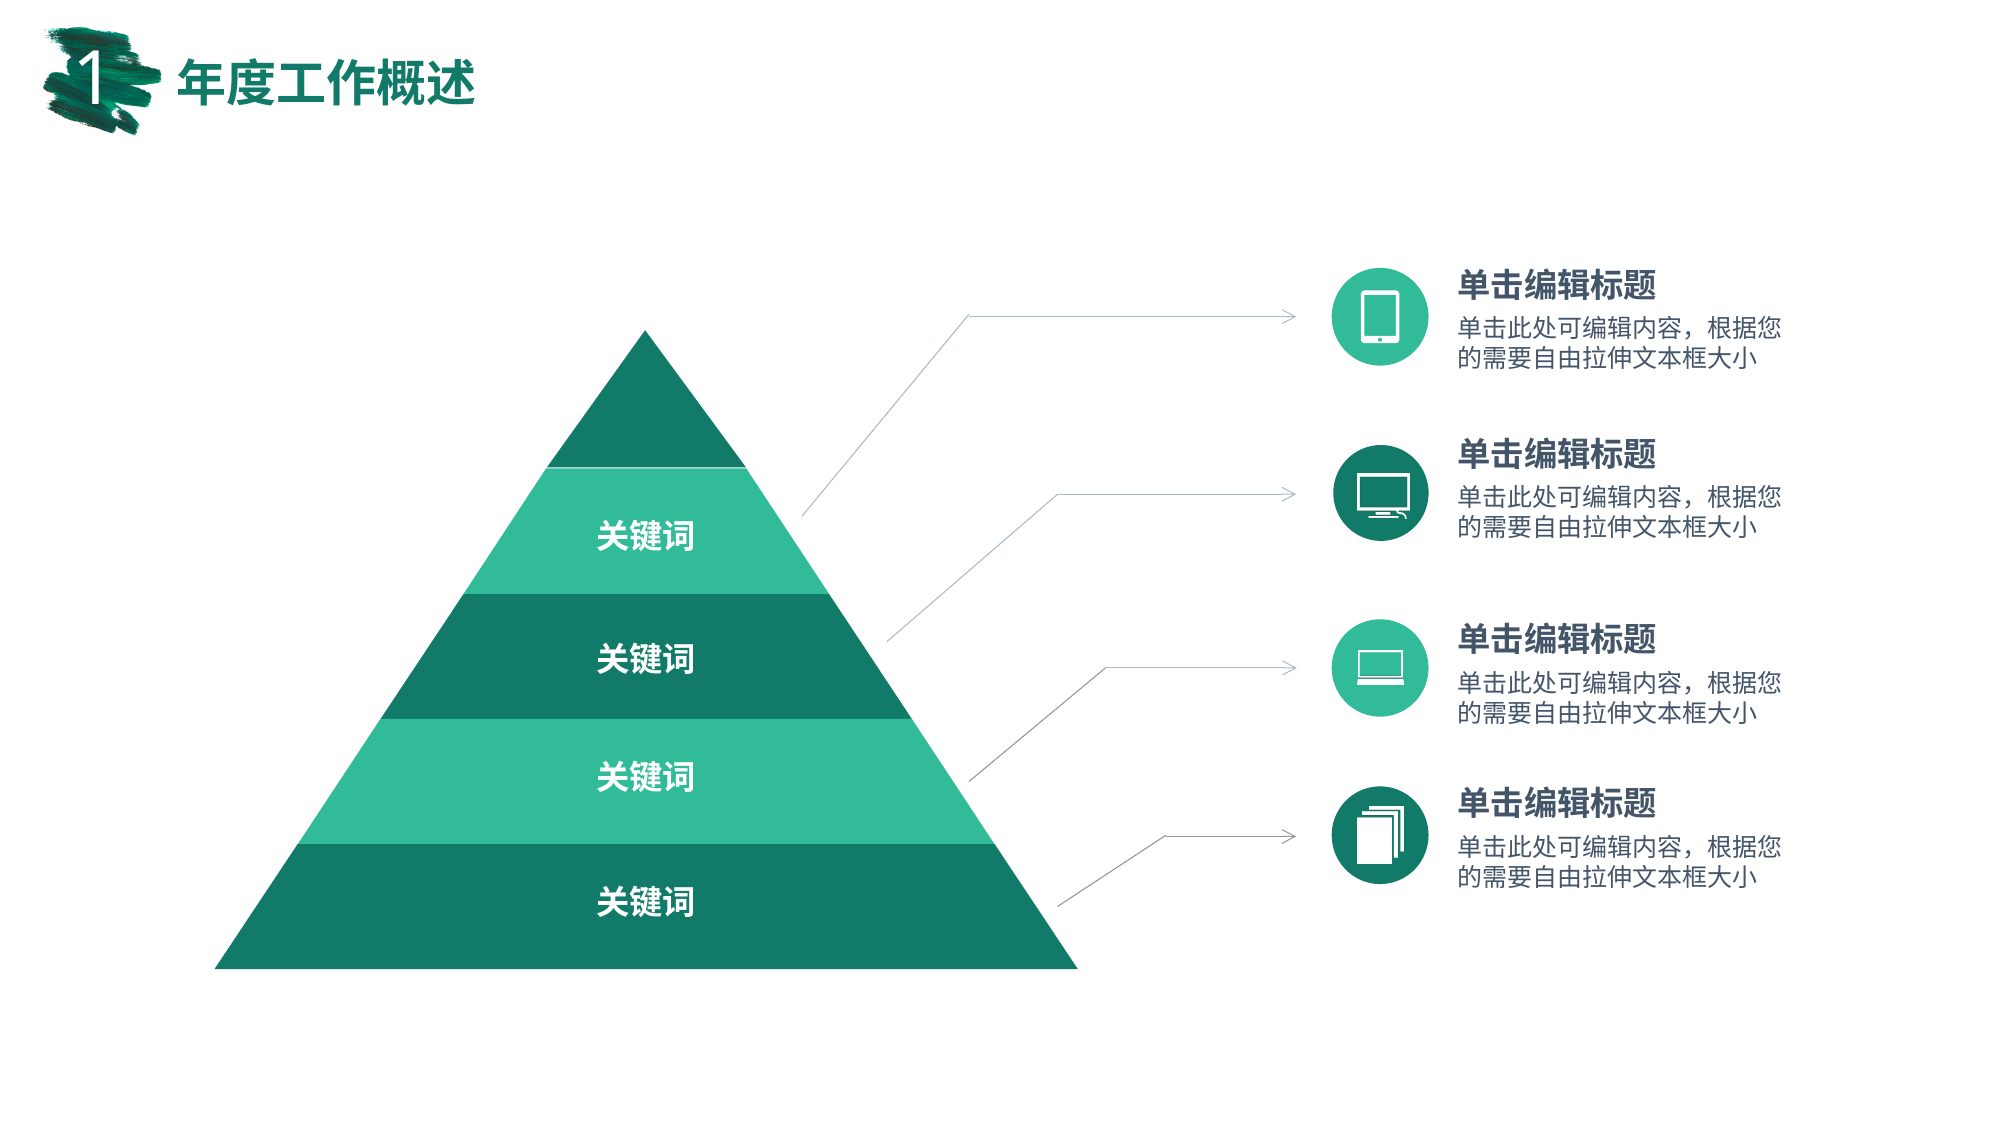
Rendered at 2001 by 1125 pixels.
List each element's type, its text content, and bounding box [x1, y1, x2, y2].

text_box [1333, 445, 1429, 541]
text_box [1360, 290, 1400, 344]
text_box [463, 528, 830, 594]
text_box 单击编辑标题 [1457, 618, 1842, 659]
text_box [381, 594, 912, 718]
text_box [1331, 619, 1429, 717]
picture [1356, 650, 1405, 686]
picture [1356, 806, 1405, 865]
text_box 关键词 [432, 752, 860, 800]
picture [42, 25, 163, 136]
text_box 单击编辑标题 [1457, 263, 1842, 304]
text_box 单击此处可编辑内容，根据您的需要自由拉伸文本框大小 [1457, 481, 1791, 542]
text_box 关键词 [506, 511, 786, 560]
text_box [518, 468, 775, 511]
text_box [214, 844, 1078, 970]
text_box 年度工作概述 [168, 43, 533, 119]
text_box [1331, 267, 1429, 366]
text_box [1331, 786, 1429, 885]
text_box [968, 667, 1106, 782]
text_box 关键词 [483, 634, 810, 682]
text_box 单击编辑标题 [1457, 432, 1842, 473]
text_box [546, 330, 747, 468]
picture [1356, 473, 1410, 520]
text_box 单击此处可编辑内容，根据您的需要自由拉伸文本框大小 [1457, 831, 1791, 892]
text_box 单击此处可编辑内容，根据您的需要自由拉伸文本框大小 [1457, 312, 1791, 373]
text_box 单击编辑标题 [1457, 782, 1842, 823]
text_box 单击此处可编辑内容，根据您的需要自由拉伸文本框大小 [1457, 667, 1791, 728]
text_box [801, 314, 970, 517]
text_box 关键词 [432, 877, 860, 925]
text_box [297, 718, 995, 844]
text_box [1057, 834, 1167, 907]
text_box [886, 493, 1058, 642]
